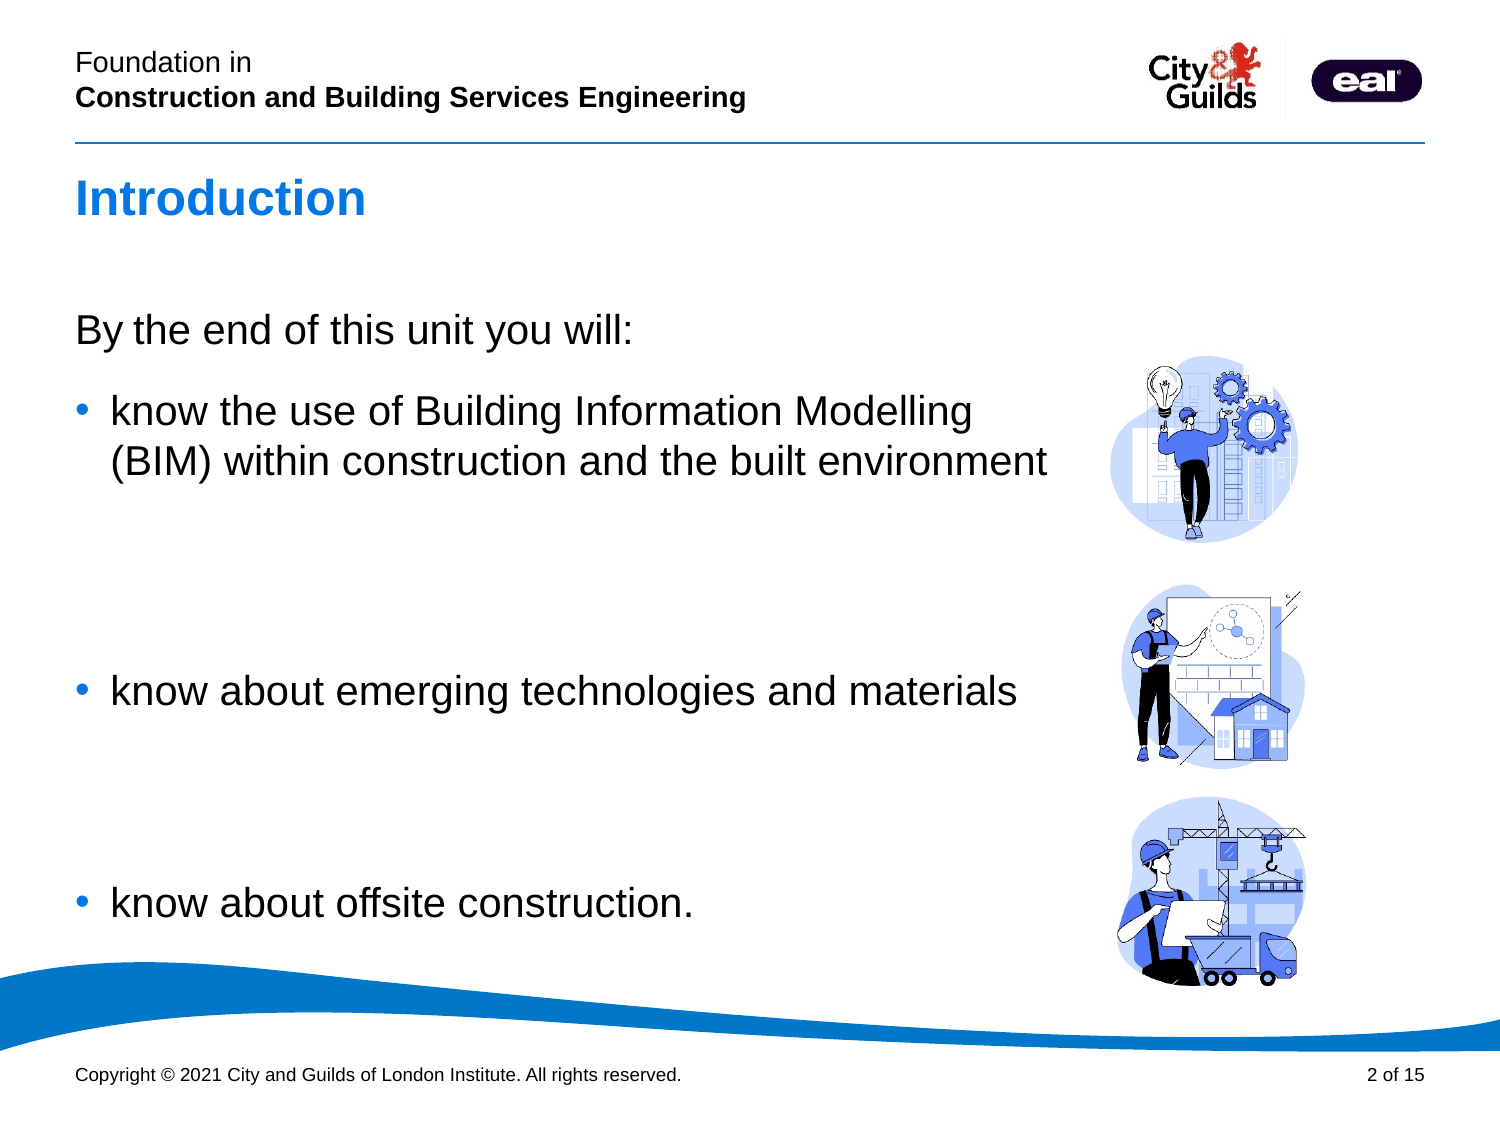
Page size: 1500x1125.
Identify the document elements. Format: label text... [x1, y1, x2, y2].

list By the end of this unit you will: know the use of Building Information Modelling (BIM) within construction and the built environment know about emerging technologies and materials know about offsite construction. [74, 302, 1057, 946]
picture [1149, 38, 1422, 121]
title Introduction [74, 165, 1426, 280]
picture [1067, 313, 1338, 1005]
